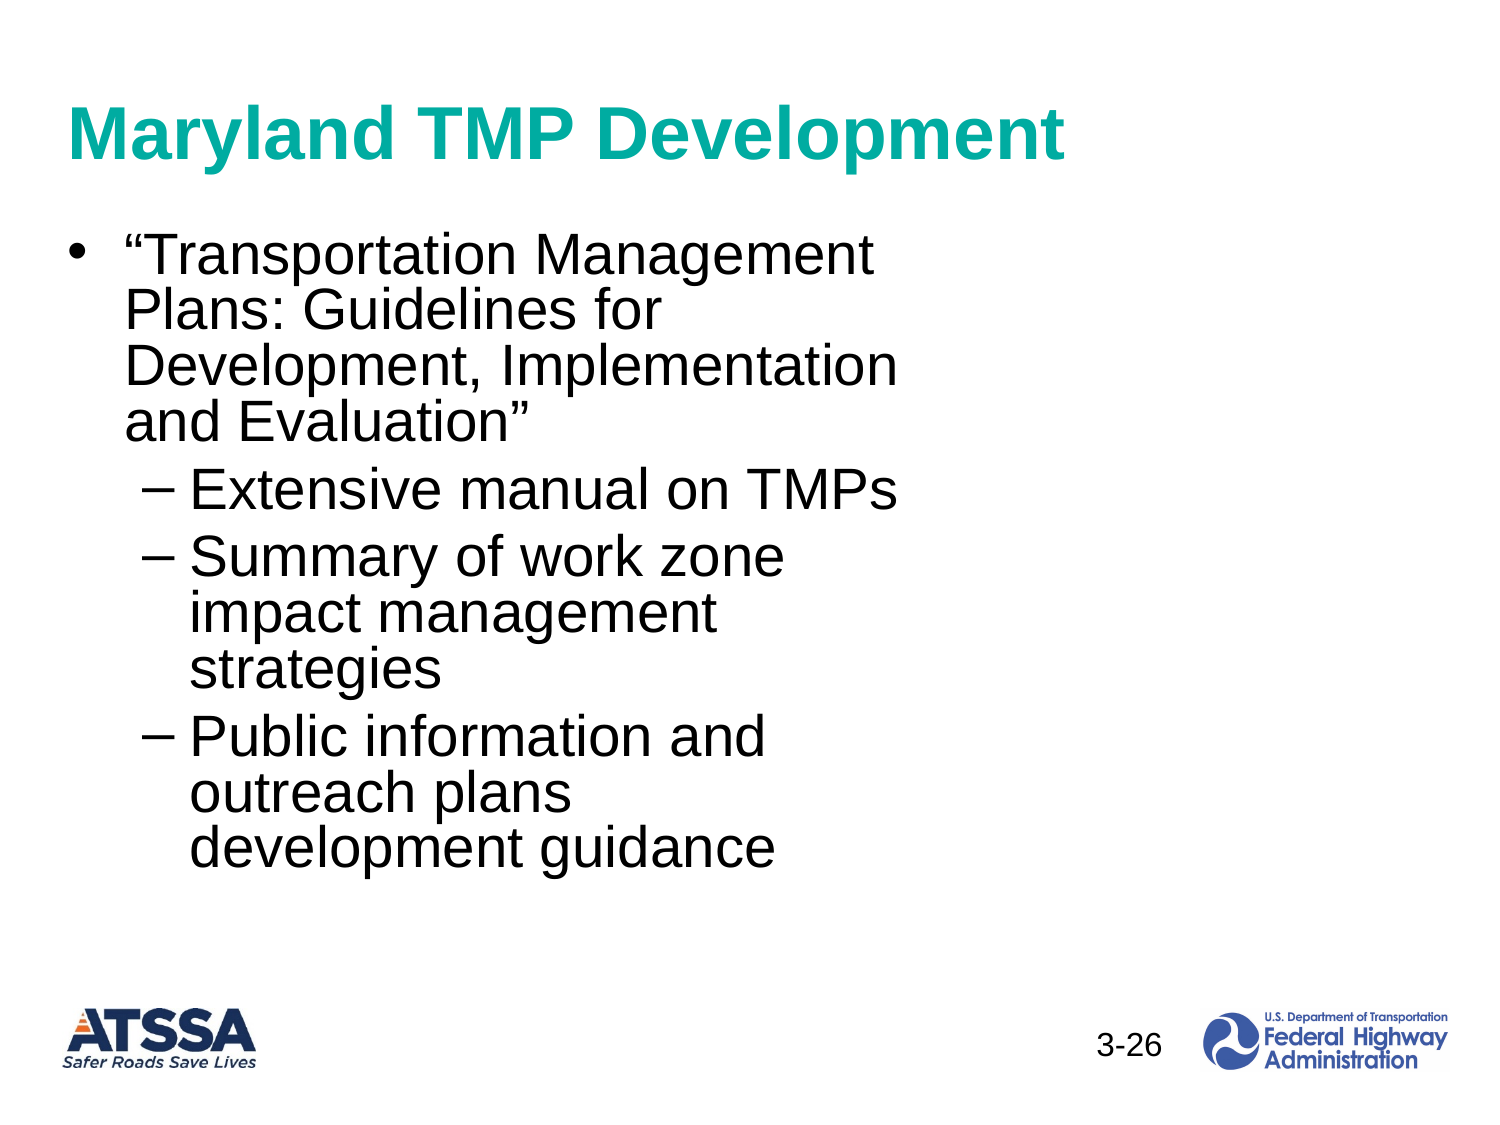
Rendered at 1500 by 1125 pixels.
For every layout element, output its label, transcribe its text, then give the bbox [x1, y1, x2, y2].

list “Transportation Management Plans: Guidelines for Development, Implementation and Evaluation” Extensive manual on TMPs Summary of work zone impact management strategies Public information and outreach plans development guidance [52, 221, 936, 1002]
title Maryland TMP Development [52, 75, 1403, 184]
picture [1200, 1008, 1450, 1072]
picture [62, 1008, 256, 1068]
